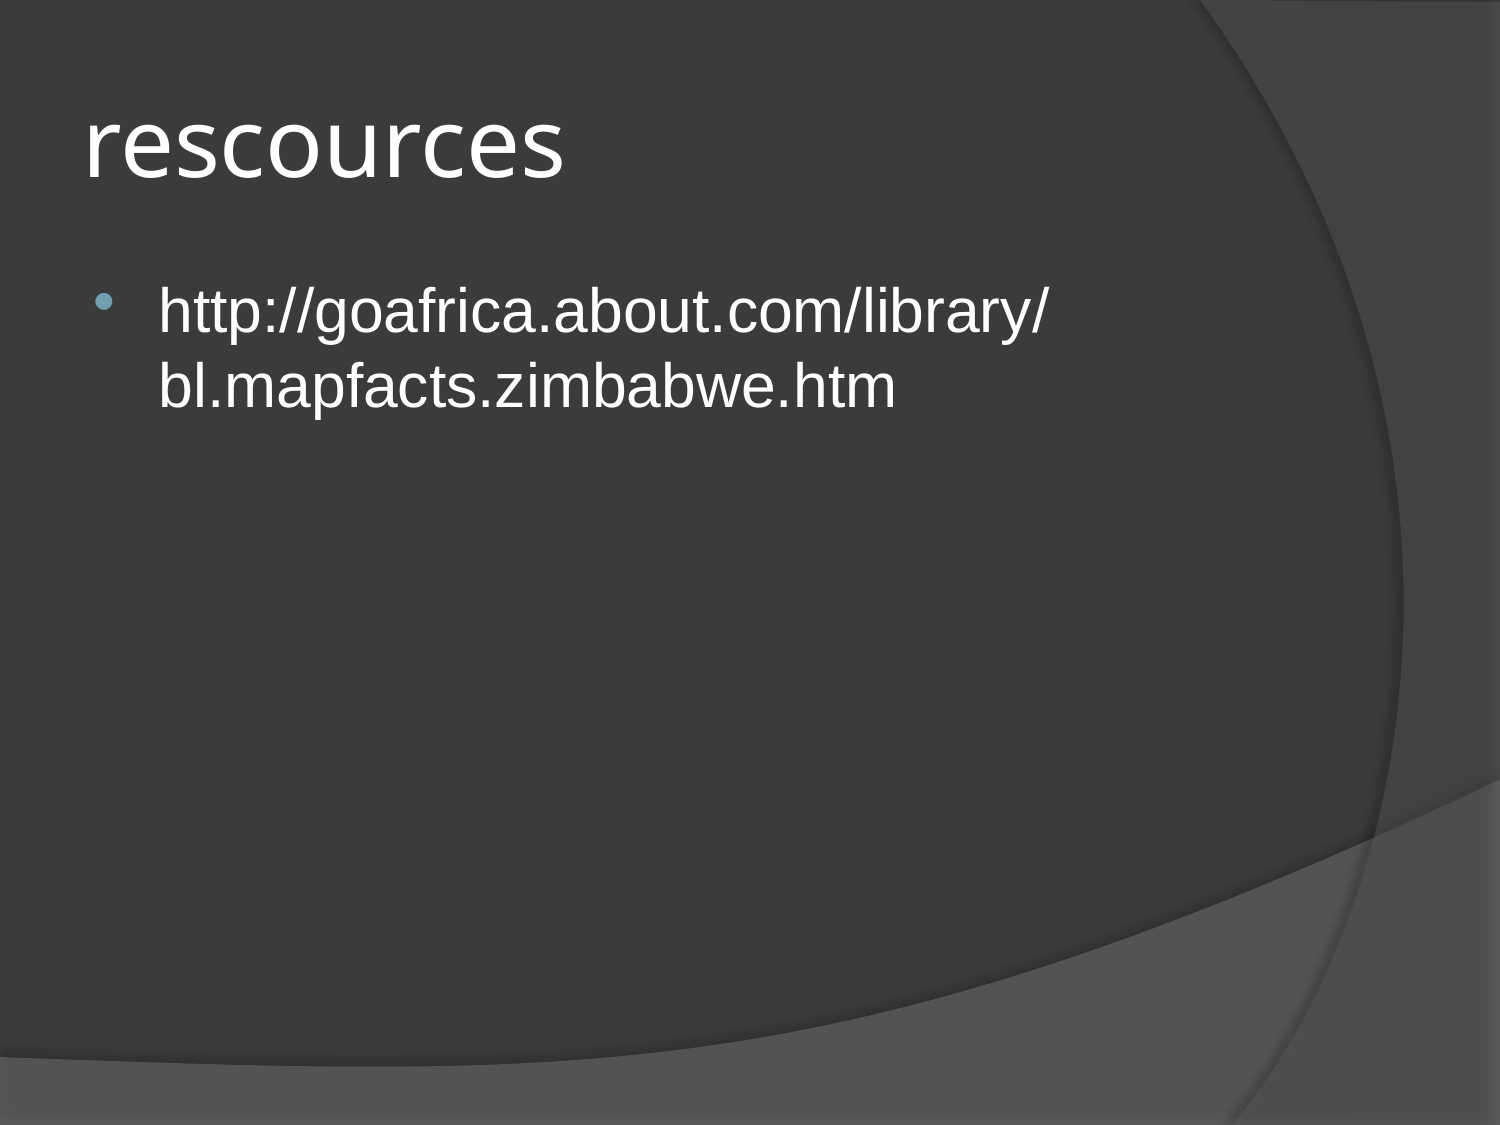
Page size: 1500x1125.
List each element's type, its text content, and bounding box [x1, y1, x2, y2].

list http://goafrica.about.com/library/bl.mapfacts.zimbabwe.htm [75, 262, 1300, 1005]
title rescources [75, 45, 1300, 233]
